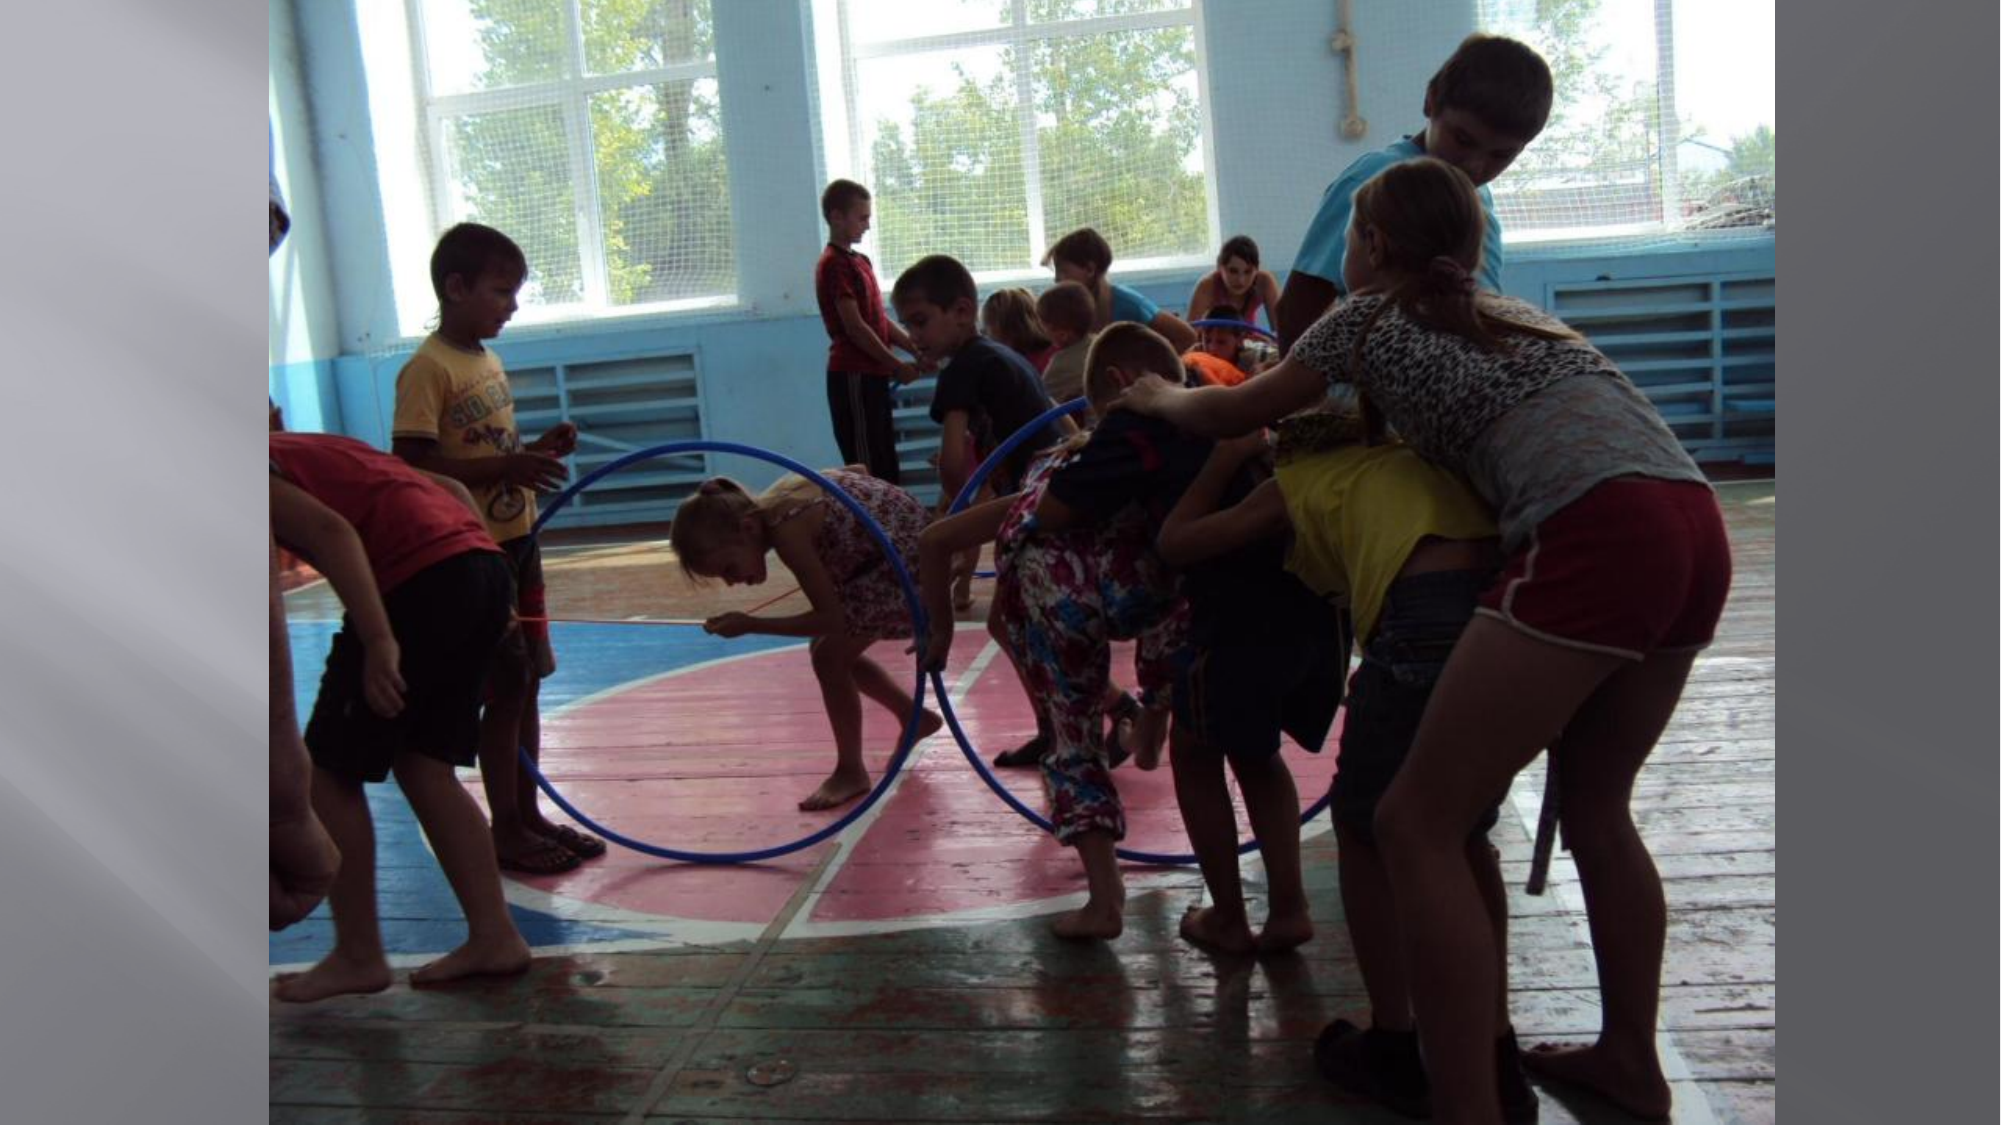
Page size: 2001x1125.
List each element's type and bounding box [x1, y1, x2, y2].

list [269, 0, 1775, 1125]
